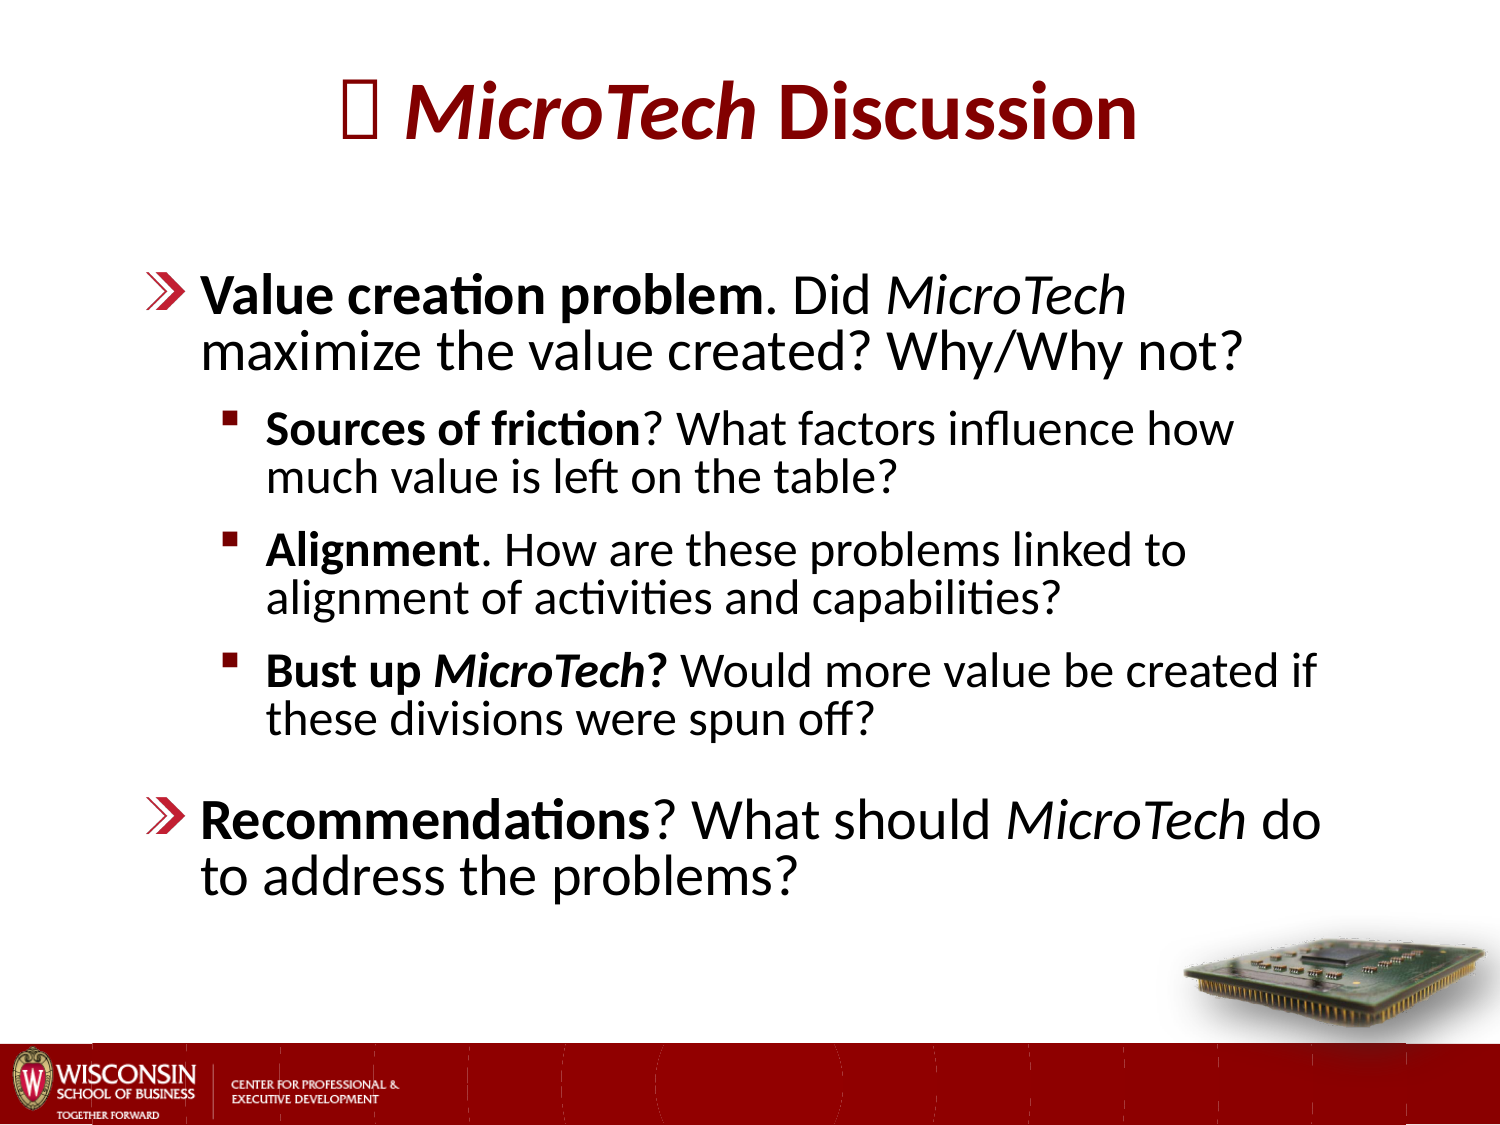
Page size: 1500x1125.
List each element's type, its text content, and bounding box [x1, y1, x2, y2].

picture [143, 270, 187, 312]
picture [1180, 912, 1488, 1063]
picture [143, 795, 187, 836]
picture [12, 1046, 400, 1120]
list Value creation problem. Did MicroTech maximize the value created? Why/Why not? Sources of friction? What factors influence how much value is left on the table? Alignment. How are these problems linked to alignment of activities and capabilities? Bust up MicroTech? Would more value be created if these divisions were spun off? Recommendations? What should MicroTech do to address the problems? [143, 262, 1332, 813]
title  MicroTech Discussion [125, 75, 1350, 163]
